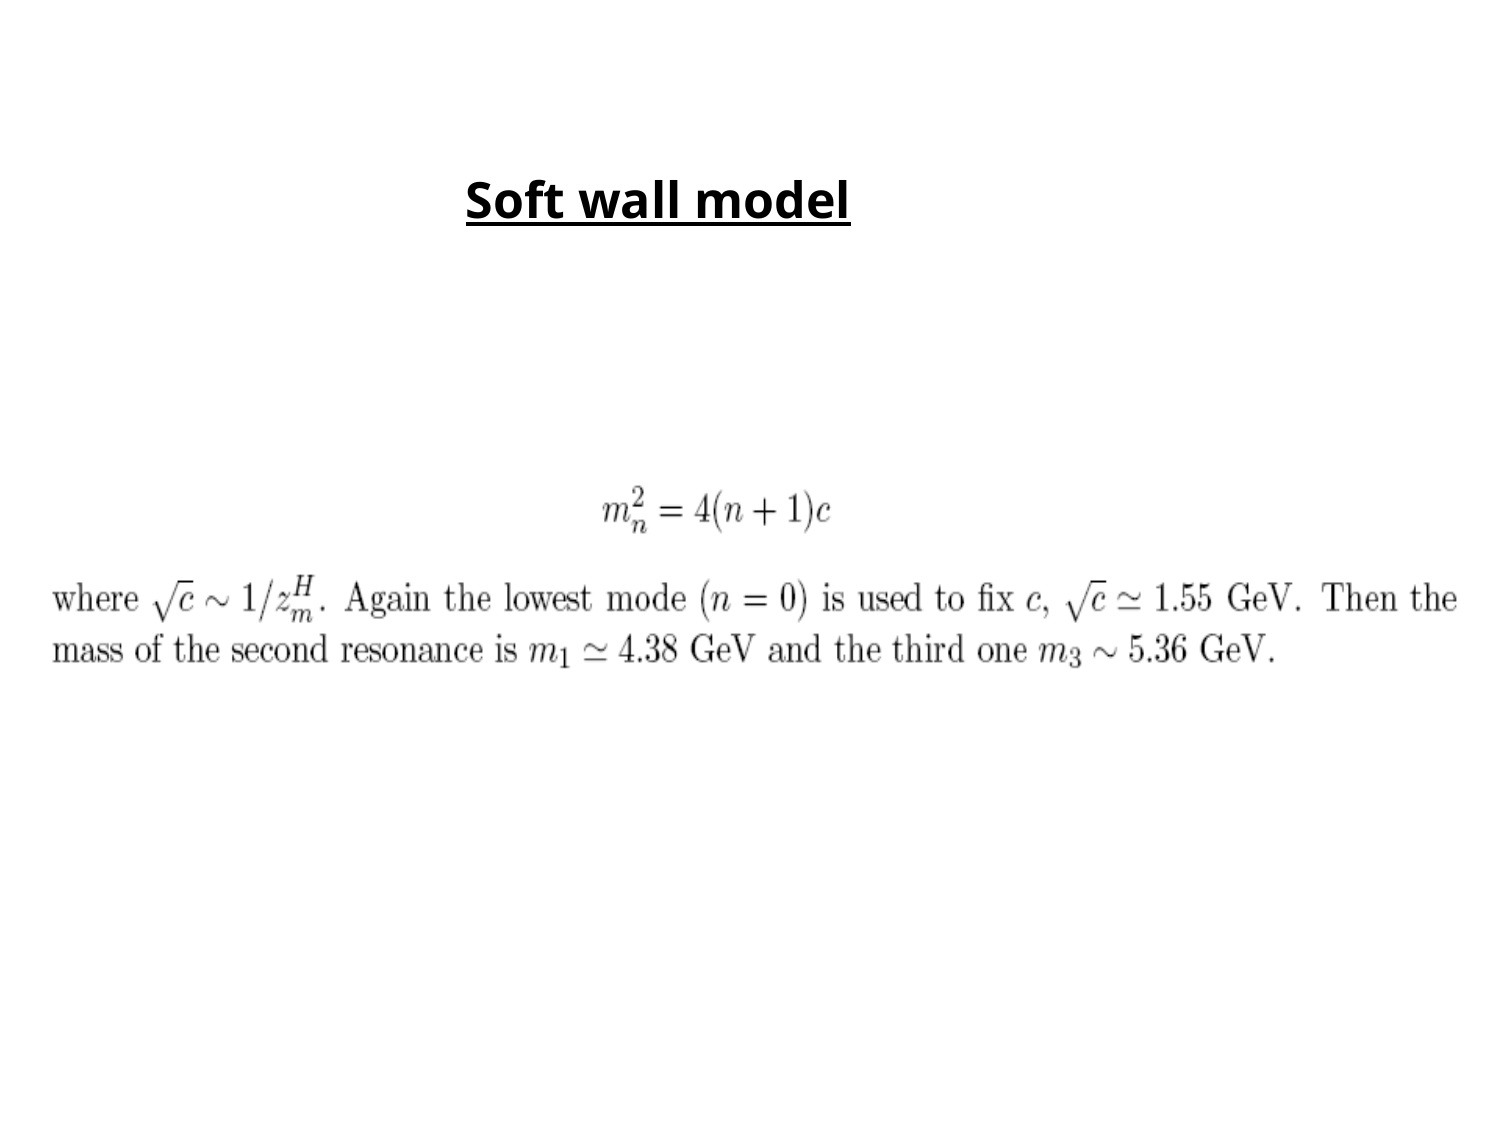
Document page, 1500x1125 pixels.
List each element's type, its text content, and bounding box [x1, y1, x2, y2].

text_box Soft wall model [450, 160, 866, 236]
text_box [34, 470, 1466, 693]
